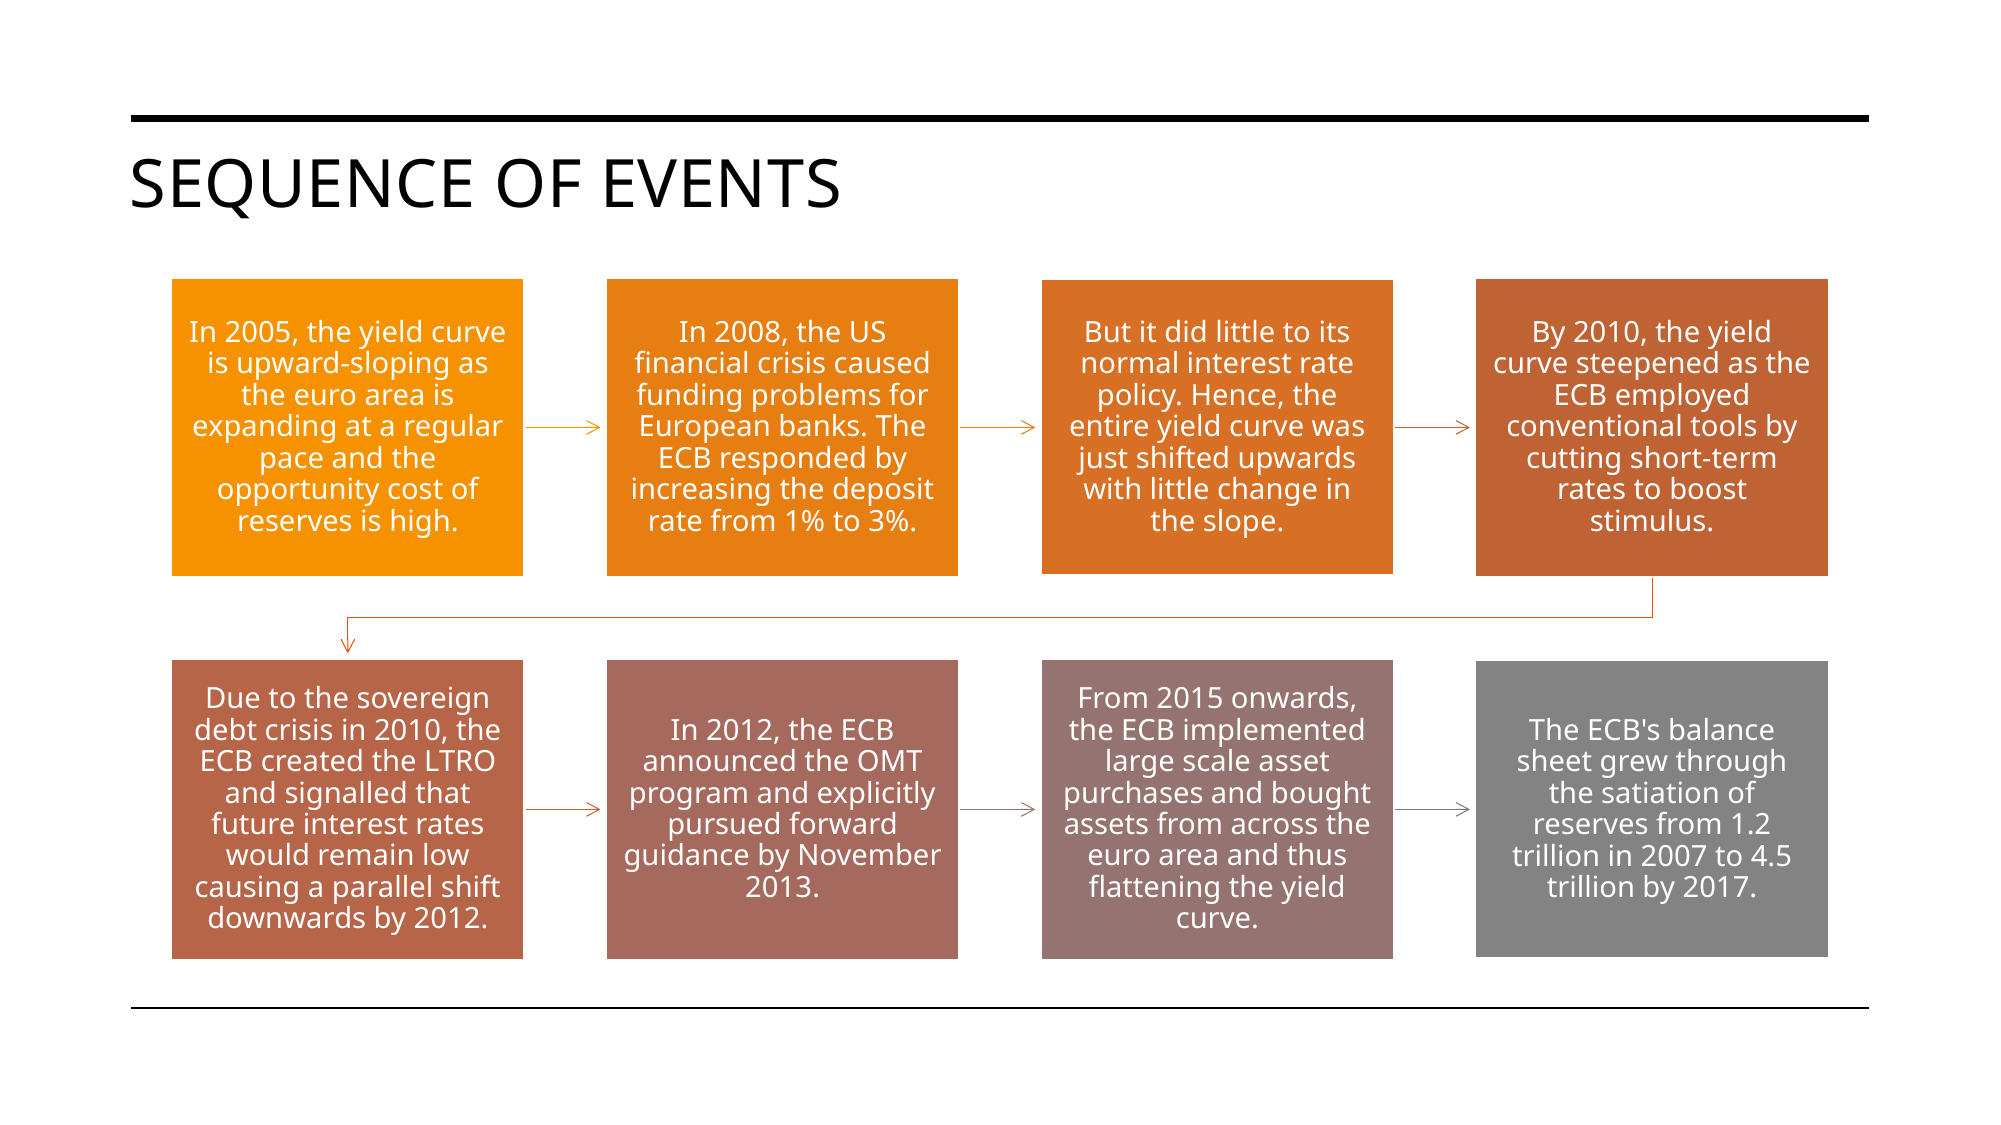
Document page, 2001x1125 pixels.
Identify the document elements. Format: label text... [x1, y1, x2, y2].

text_box Sequence of events [114, 133, 1869, 218]
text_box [169, 263, 1830, 975]
